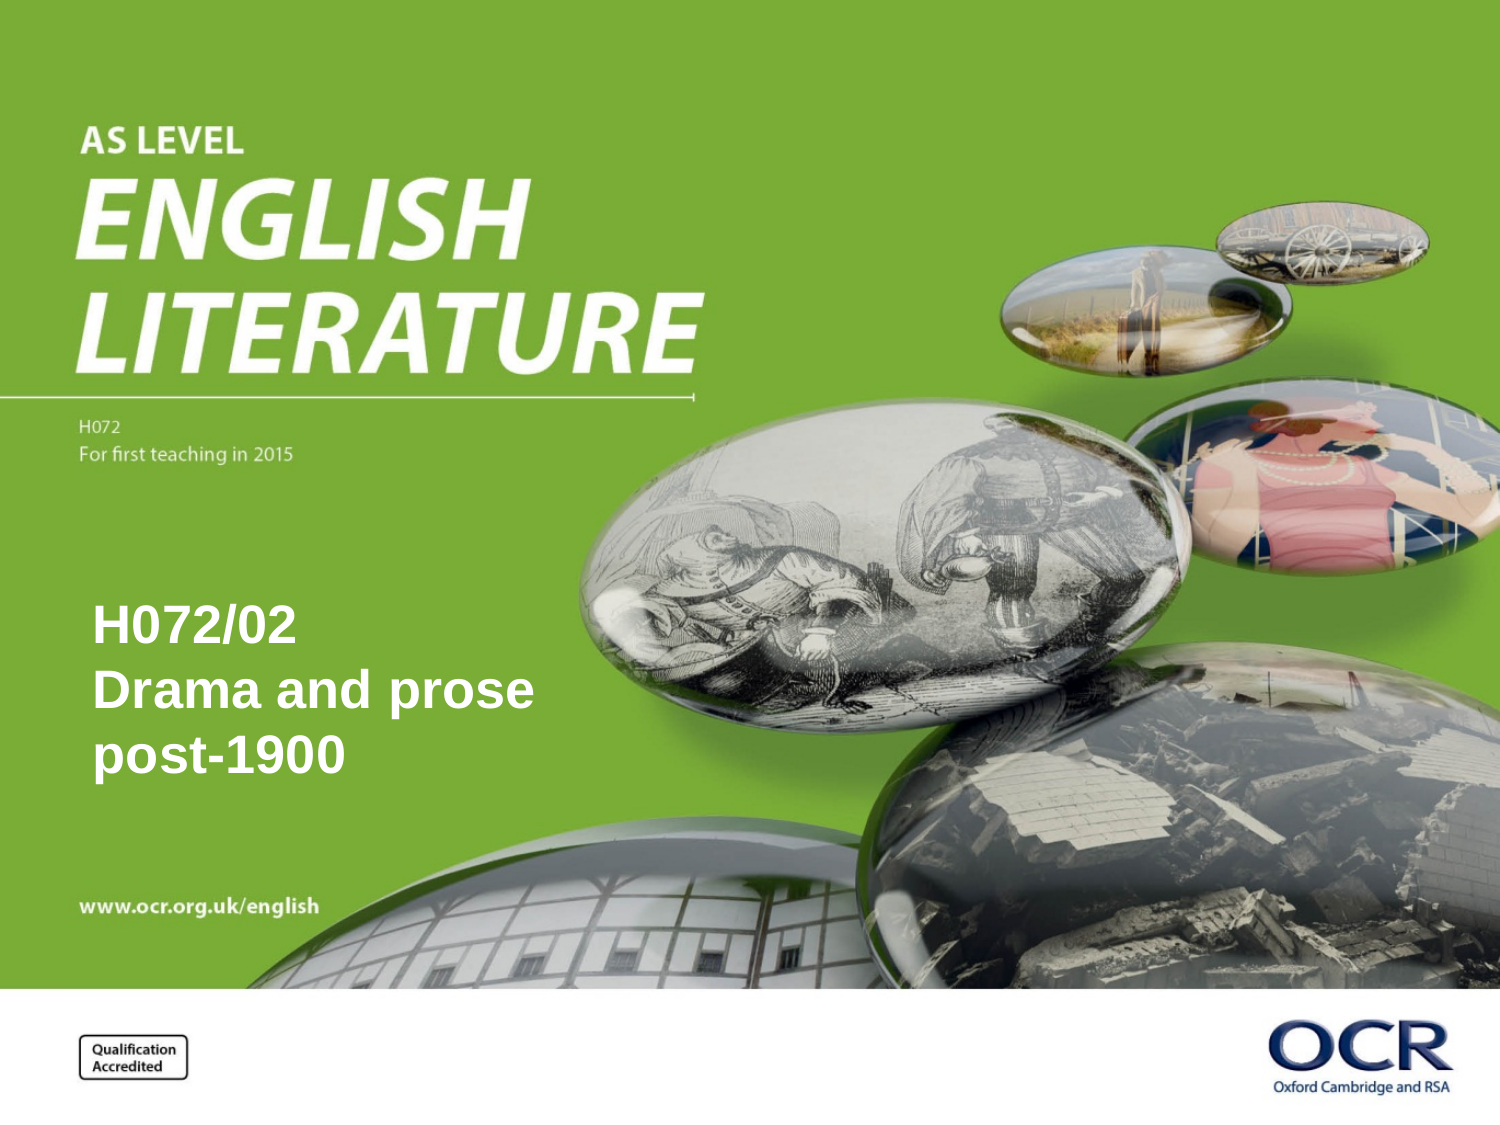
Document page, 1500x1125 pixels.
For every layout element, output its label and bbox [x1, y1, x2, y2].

list [0, 0, 1500, 1125]
